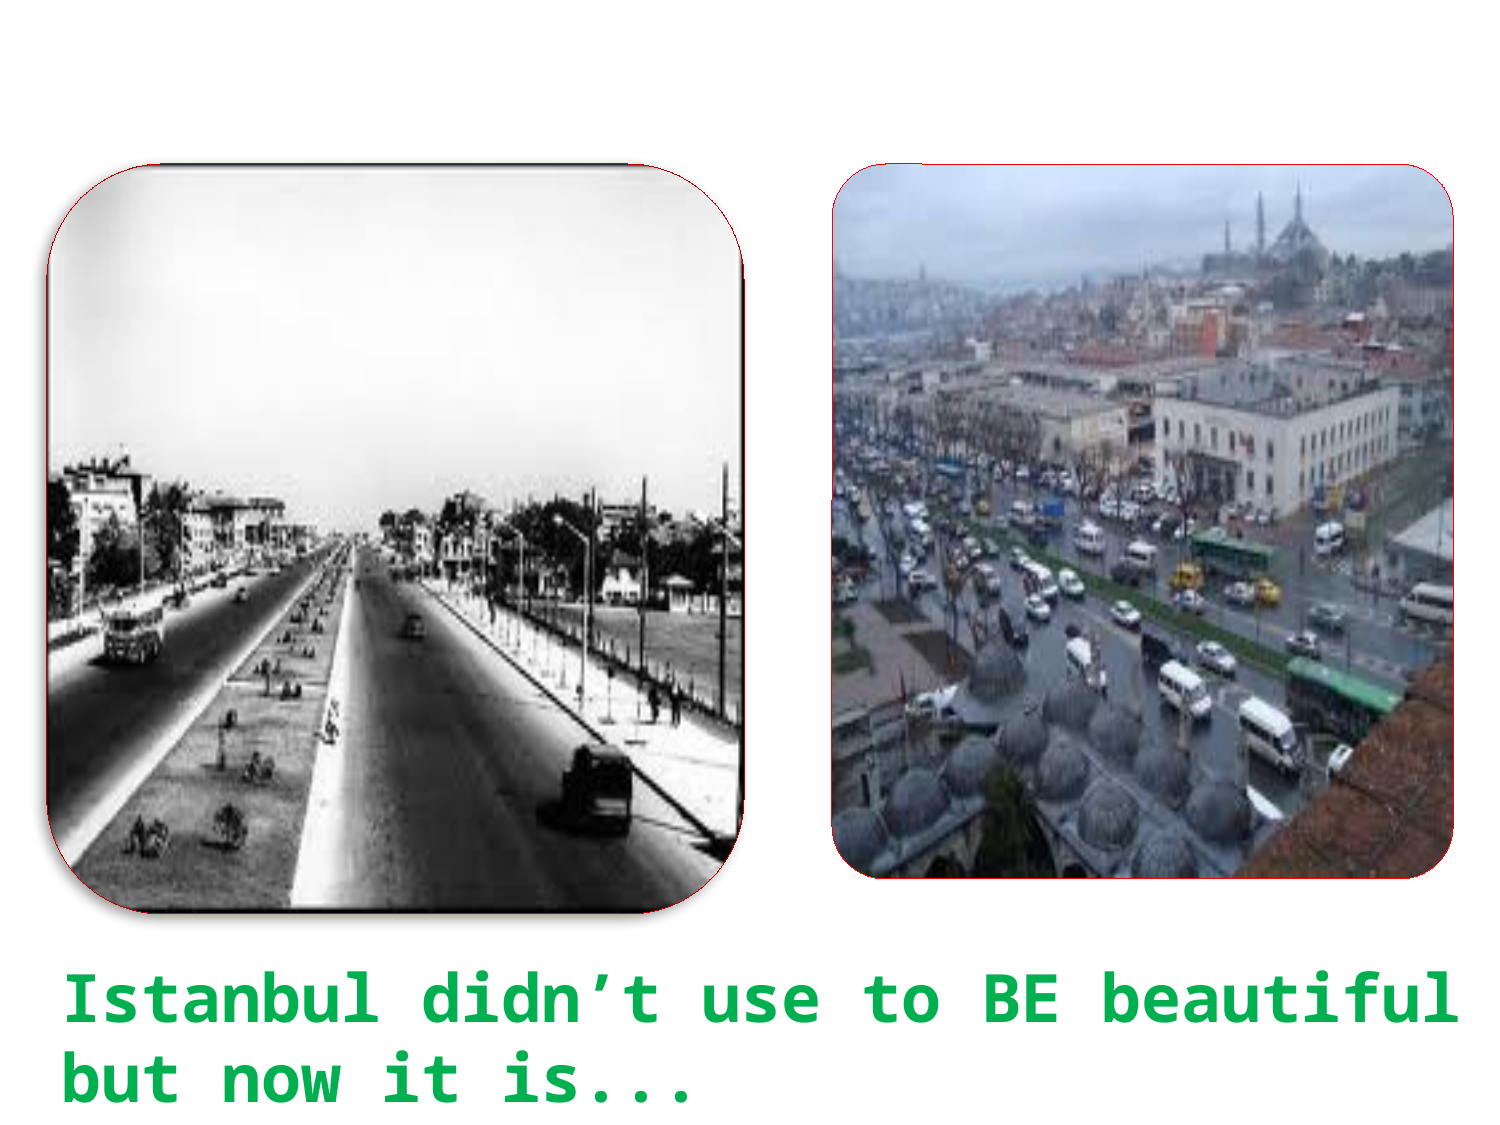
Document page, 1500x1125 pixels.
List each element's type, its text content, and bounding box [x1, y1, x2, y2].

text_box Istanbul didn’t use to BE beautiful but now it is... [46, 948, 1500, 1123]
picture [46, 163, 745, 915]
picture [831, 163, 1454, 880]
